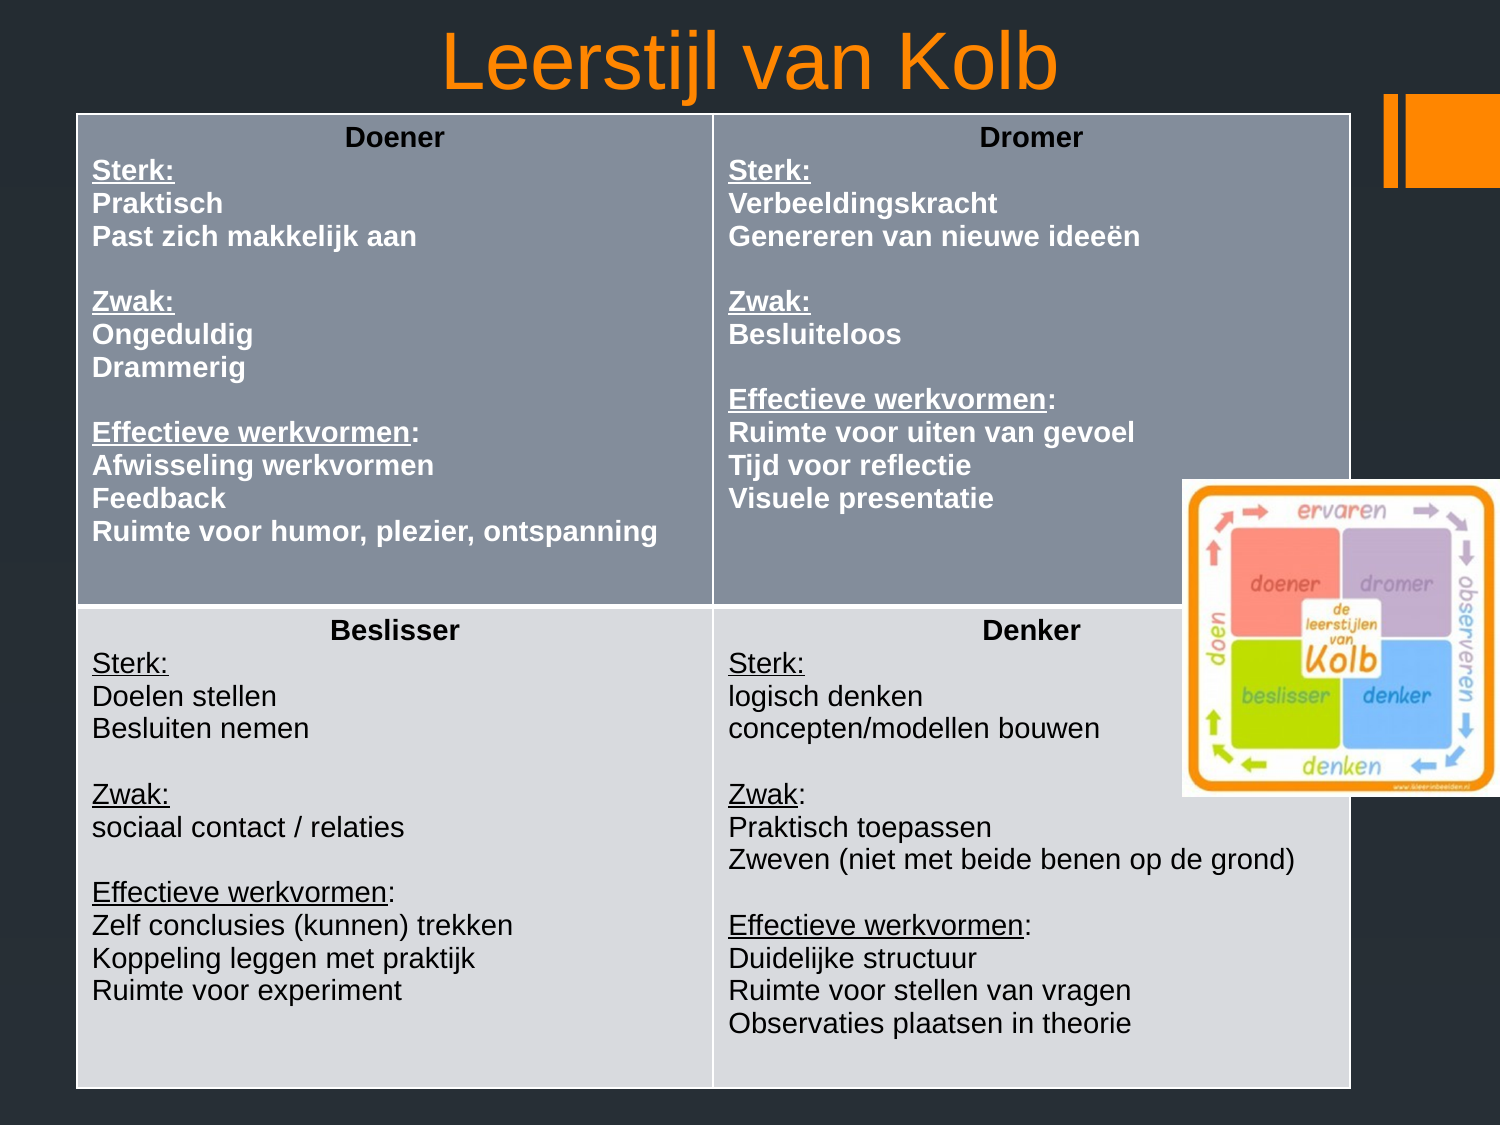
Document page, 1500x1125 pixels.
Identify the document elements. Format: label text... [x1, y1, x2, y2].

title Leerstijl van Kolb [150, 0, 1350, 113]
table_header Doener Sterk: Praktisch Past zich makkelijk aan Zwak: Ongeduldig Drammerig Effectieve werkvormen: Afwisseling werkvormen Feedback Ruimte voor humor, plezier, ontspanning [78, 115, 712, 604]
picture [1182, 479, 1500, 798]
table_cell Beslisser Sterk: Doelen stellen Besluiten nemen Zwak: sociaal contact / relaties Effectieve werkvormen: Zelf conclusies (kunnen) trekken Koppeling leggen met praktijk Ruimte voor experiment [78, 609, 712, 1087]
table_header Dromer Sterk: Verbeeldingskracht Genereren van nieuwe ideeën Zwak: Besluiteloos Effectieve werkvormen: Ruimte voor uiten van gevoel Tijd voor reflectie Visuele presentatie [714, 115, 1349, 604]
table_cell Denker Sterk: logisch denken concepten/modellen bouwen Zwak: Praktisch toepassen Zweven (niet met beide benen op de grond) Effectieve werkvormen: Duidelijke structuur Ruimte voor stellen van vragen Observaties plaatsen in theorie [714, 609, 1349, 1087]
